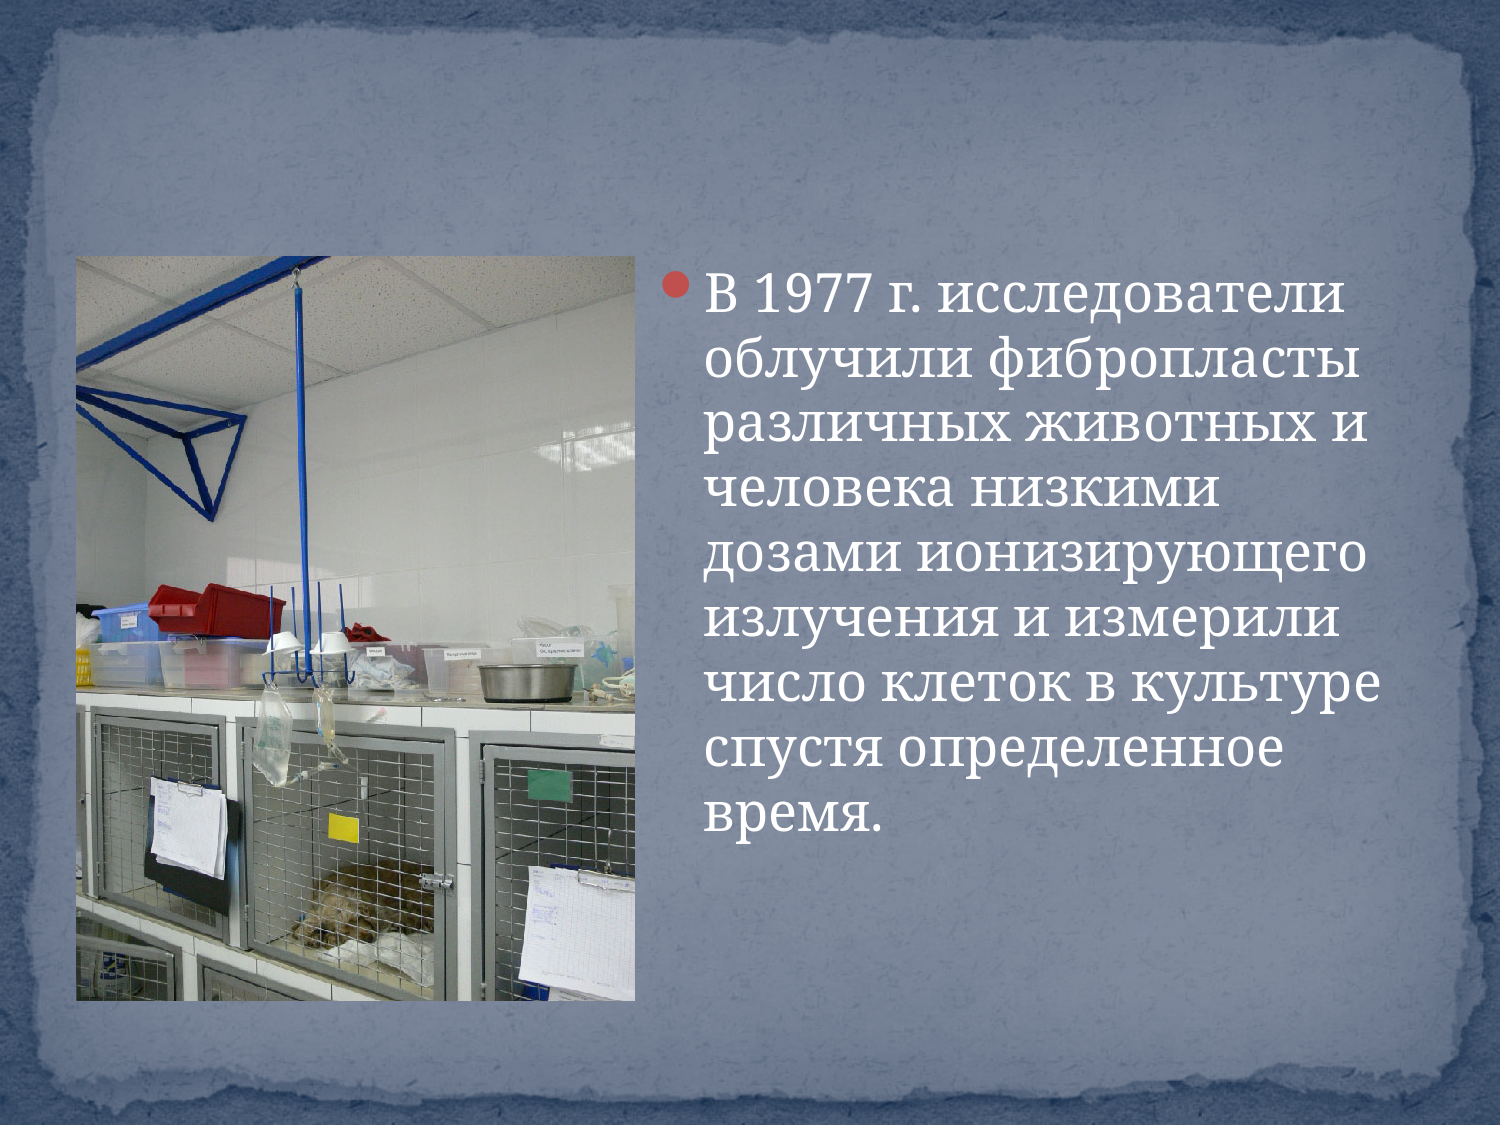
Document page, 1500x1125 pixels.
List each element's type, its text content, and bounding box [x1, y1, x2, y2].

picture [76, 256, 635, 1001]
list В 1977 г. исследователи облучили фибропласты различных животных и человека низкими дозами ионизирующего излучения и измерили число клеток в культуре спустя определенное время. [643, 250, 1445, 1001]
